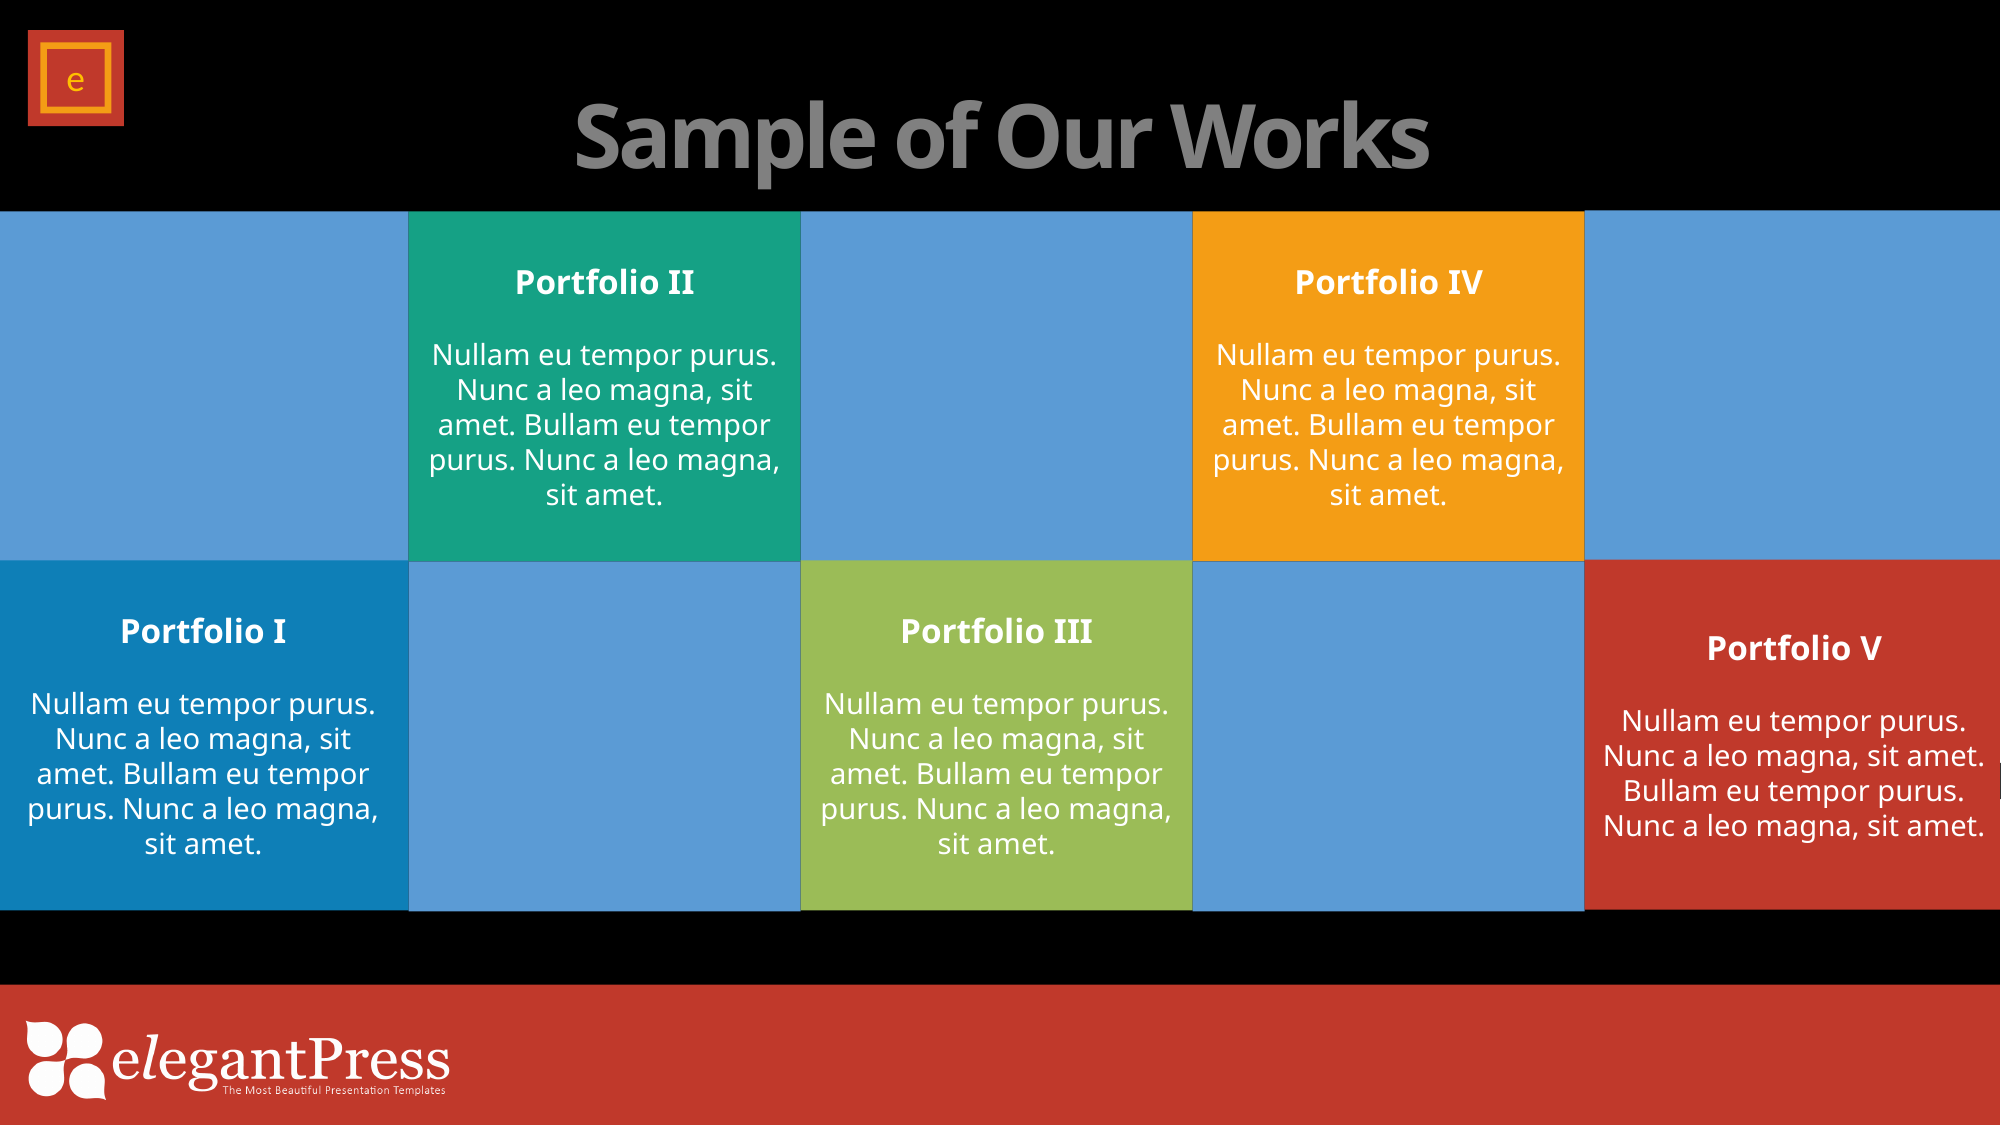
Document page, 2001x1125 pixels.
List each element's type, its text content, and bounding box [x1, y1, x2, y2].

text_box Sample of Our Works [563, 74, 1444, 192]
text_box Portfolio II Nullam eu tempor purus. Nunc a leo magna, sit amet. Bullam eu tempor purus. Nunc a leo magna, sit amet. [408, 210, 800, 560]
text_box [0, 210, 408, 559]
text_box Portfolio IV Nullam eu tempor purus. Nunc a leo magna, sit amet. Bullam eu tempor purus. Nunc a leo magna, sit amet. [1192, 210, 1584, 560]
text_box [408, 560, 802, 912]
text_box Portfolio III Nullam eu tempor purus. Nunc a leo magna, sit amet. Bullam eu tempor purus. Nunc a leo magna, sit amet. [800, 559, 1192, 911]
text_box Portfolio I Nullam eu tempor purus. Nunc a leo magna, sit amet. Bullam eu tempor purus. Nunc a leo magna, sit amet. [0, 559, 408, 911]
text_box [1192, 560, 1586, 912]
picture [17, 1012, 454, 1111]
text_box [800, 210, 1192, 559]
text_box Portfolio V Nullam eu tempor purus. Nunc a leo magna, sit amet. Bullam eu tempor purus. Nunc a leo magna, sit amet. [1584, 559, 2000, 911]
text_box [1584, 209, 2000, 559]
